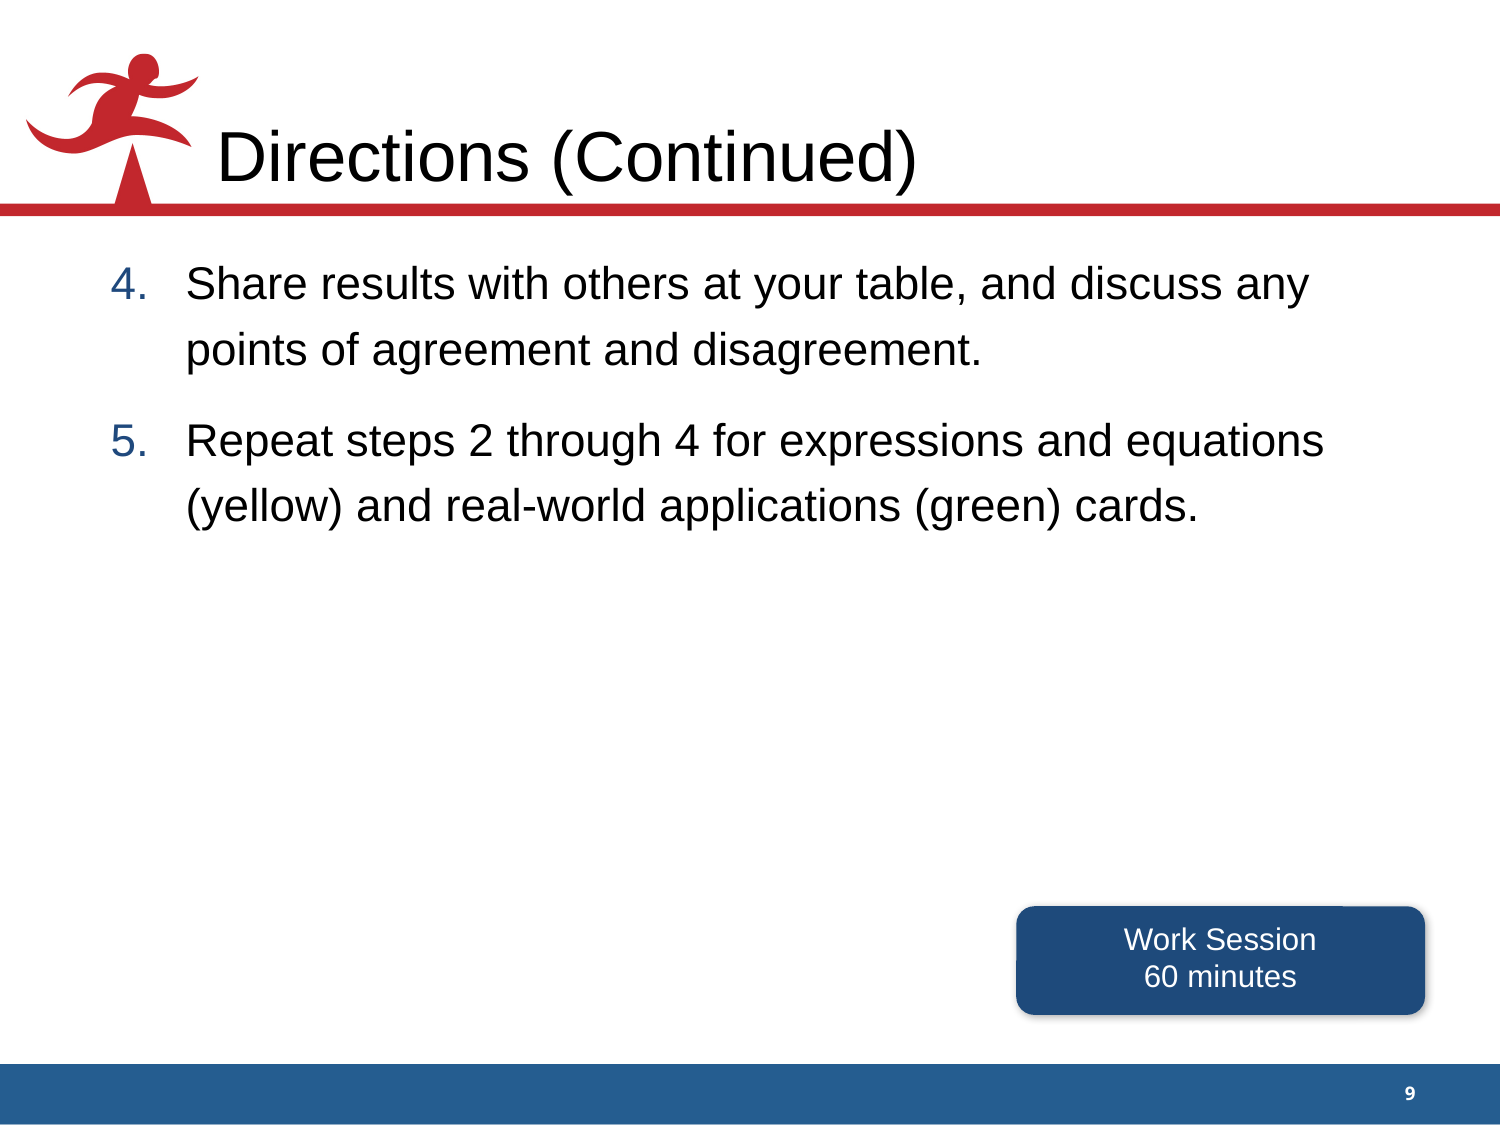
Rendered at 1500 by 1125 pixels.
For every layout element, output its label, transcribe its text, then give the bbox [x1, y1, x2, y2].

picture [0, 0, 1500, 1125]
list Share results with others at your table, and discuss any points of agreement and disagreement. Repeat steps 2 through 4 for expressions and equations (yellow) and real-world applications (green) cards. [67, 235, 1419, 538]
title Directions (Continued) [202, 8, 1500, 205]
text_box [1016, 905, 1426, 1016]
